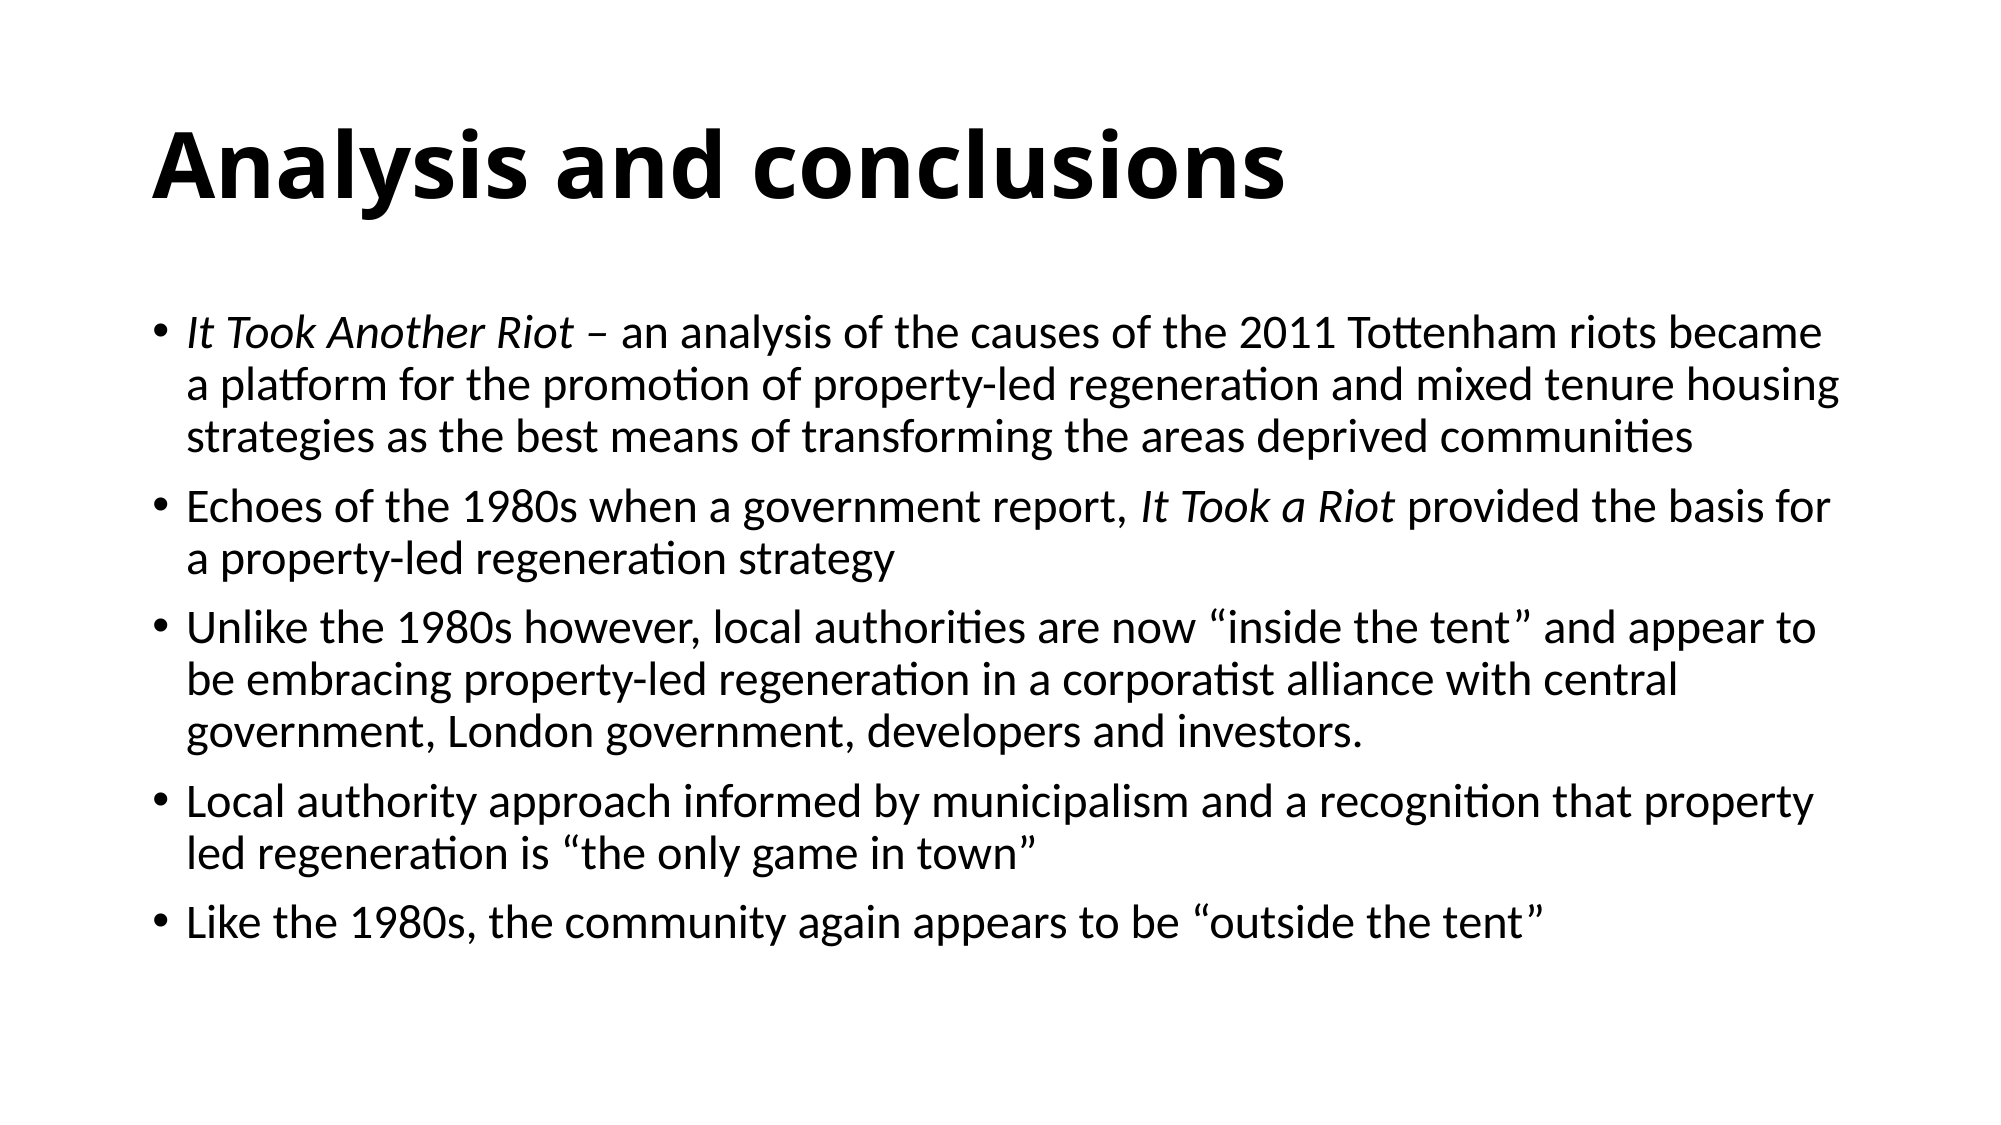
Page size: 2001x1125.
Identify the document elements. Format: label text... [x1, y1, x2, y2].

list It Took Another Riot – an analysis of the causes of the 2011 Tottenham riots became a platform for the promotion of property-led regeneration and mixed tenure housing strategies as the best means of transforming the areas deprived communities Echoes of the 1980s when a government report, It Took a Riot provided the basis for a property-led regeneration strategy Unlike the 1980s however, local authorities are now “inside the tent” and appear to be embracing property-led regeneration in a corporatist alliance with central government, London government, developers and investors. Local authority approach informed by municipalism and a recognition that property led regeneration is “the only game in town” Like the 1980s, the community again appears to be “outside the tent” [137, 299, 1863, 1014]
title Analysis and conclusions [137, 59, 1863, 278]
